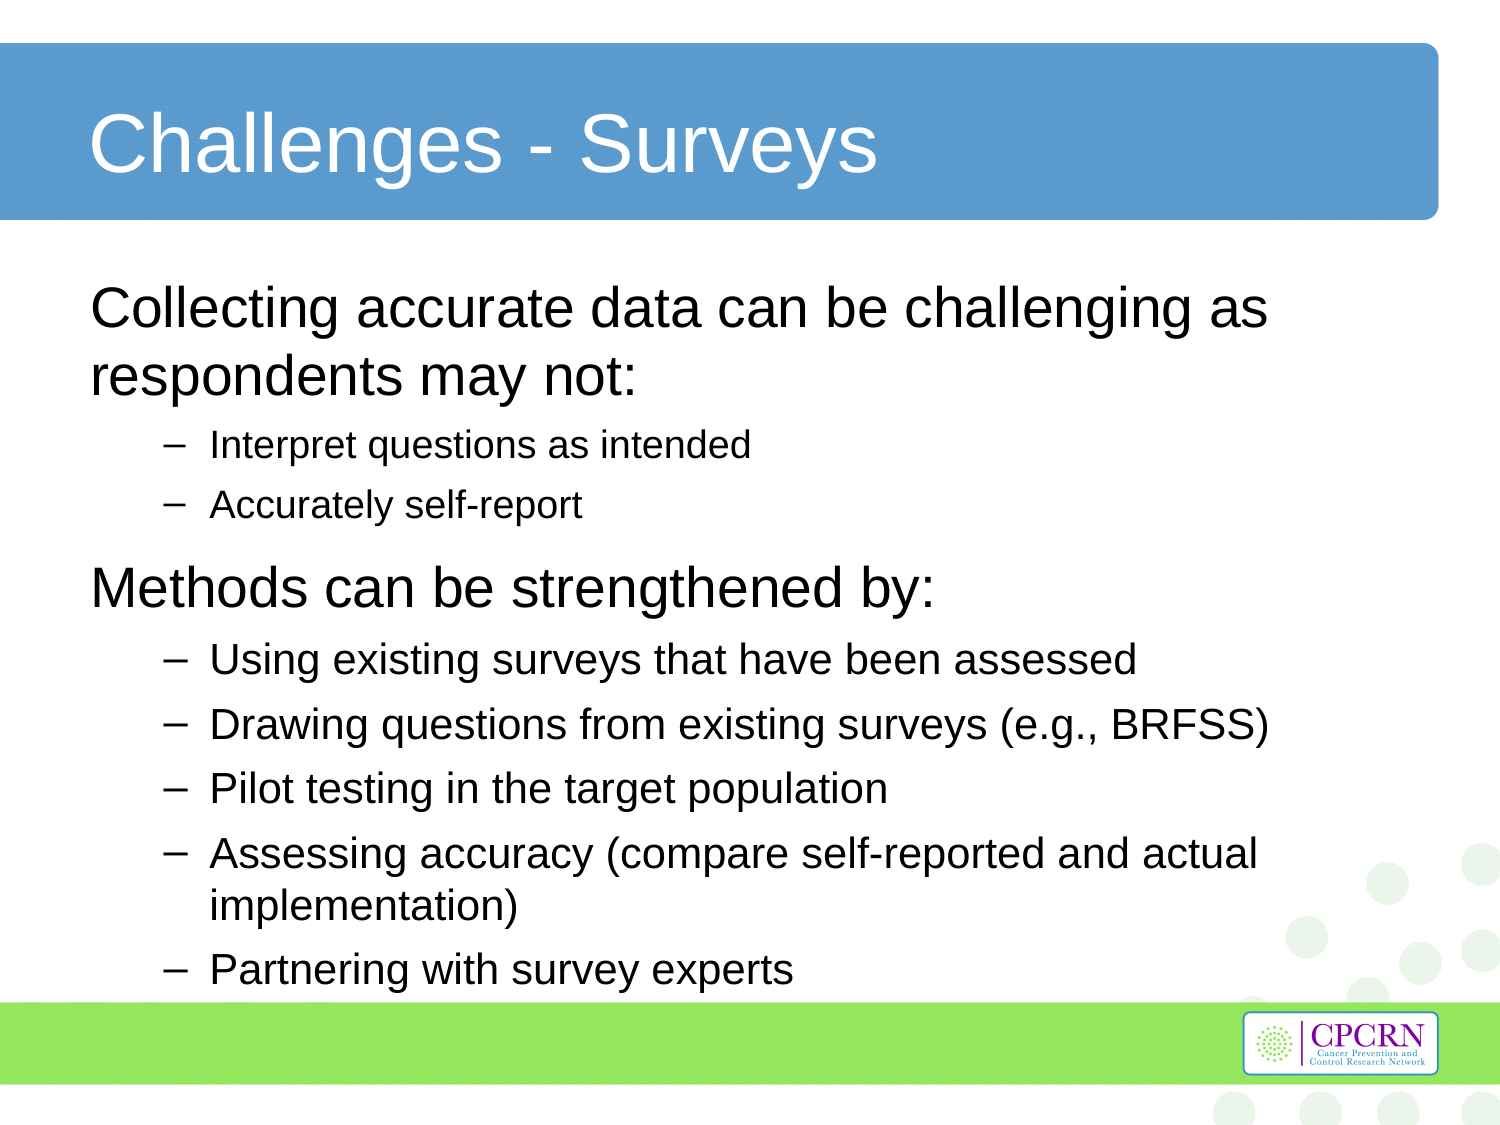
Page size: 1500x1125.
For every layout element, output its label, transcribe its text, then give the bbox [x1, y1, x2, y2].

list Collecting accurate data can be challenging as respondents may not: Interpret questions as intended Accurately self-report Methods can be strengthened by: Using existing surveys that have been assessed Drawing questions from existing surveys (e.g., BRFSS) Pilot testing in the target population Assessing accuracy (compare self-reported and actual implementation) Partnering with survey experts [75, 262, 1475, 1005]
title Challenges - Surveys [73, 45, 1500, 233]
picture [0, 0, 1500, 1125]
